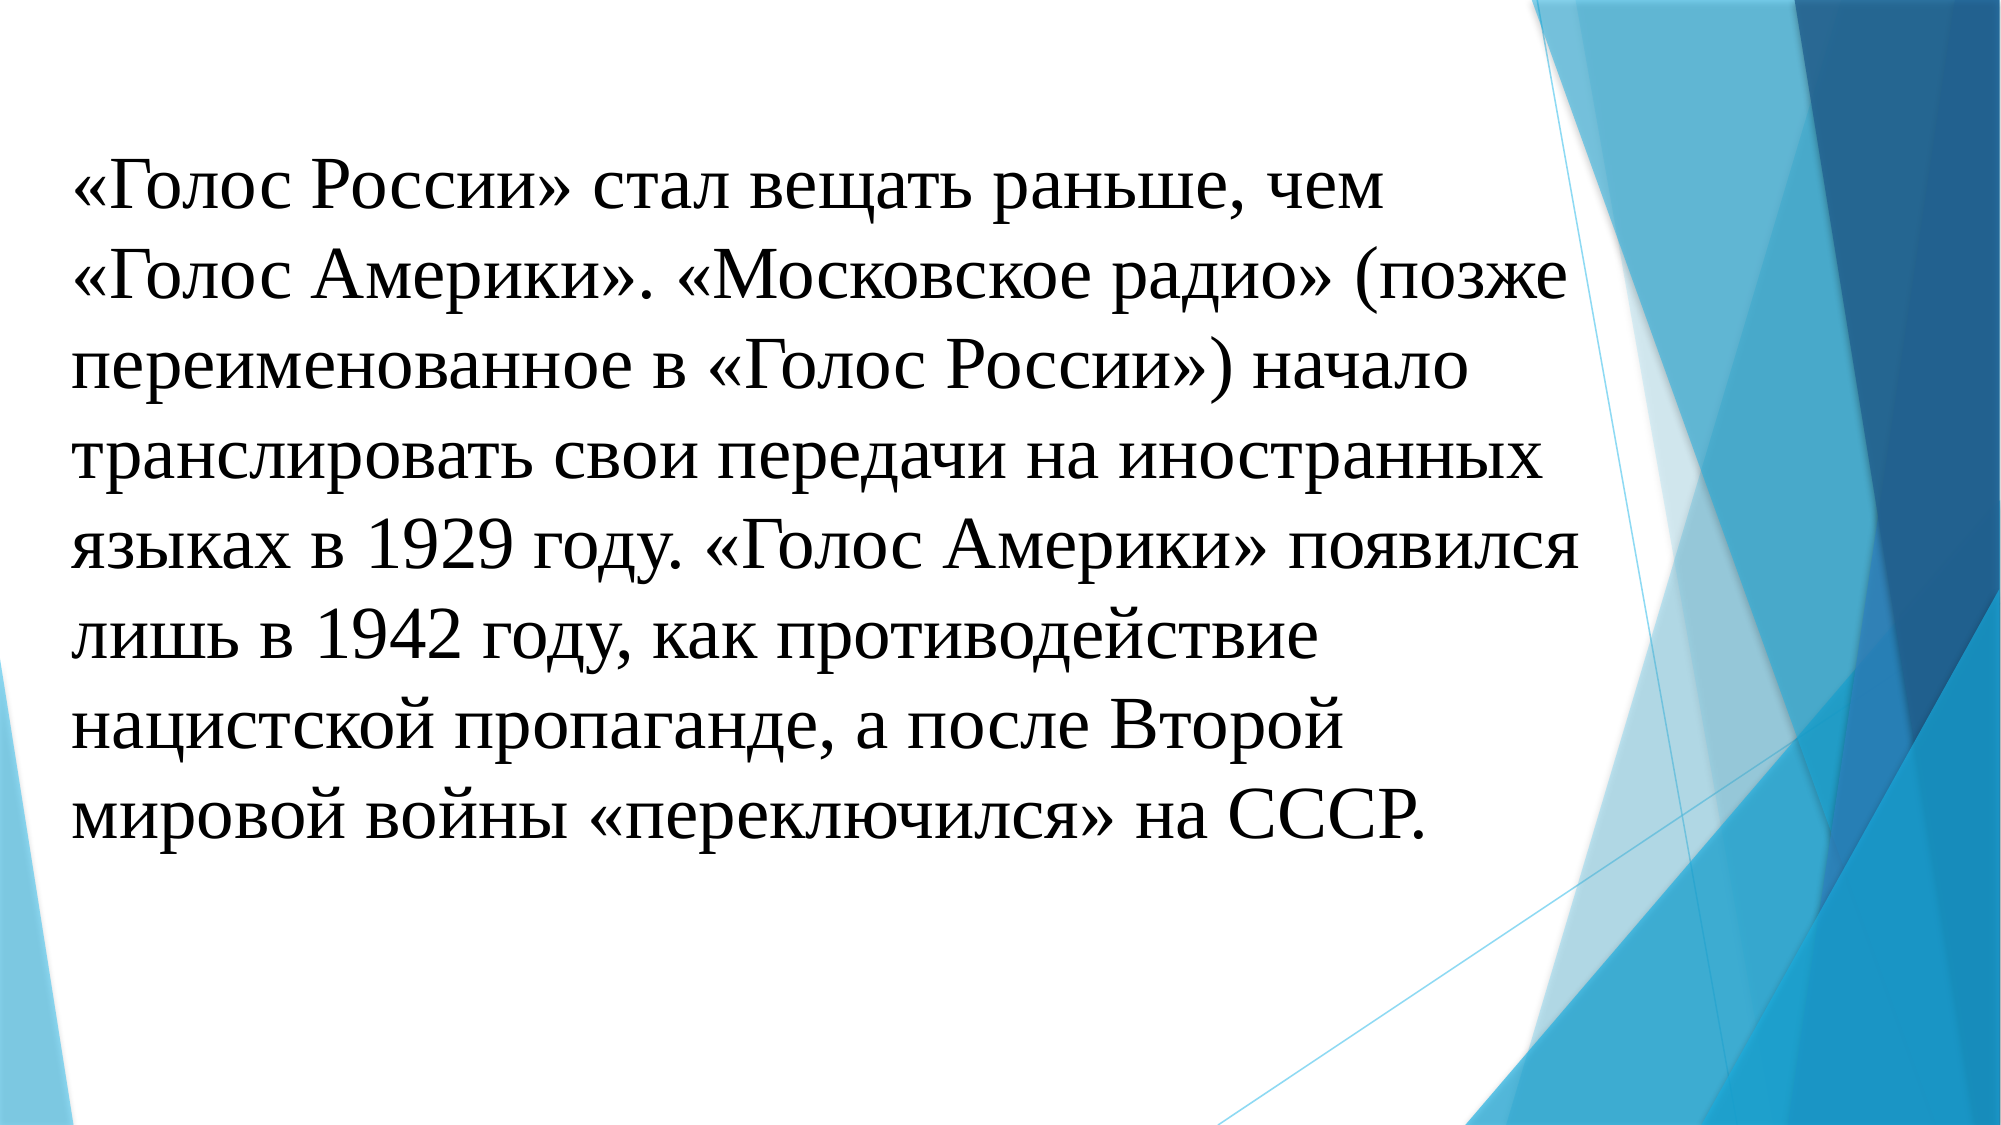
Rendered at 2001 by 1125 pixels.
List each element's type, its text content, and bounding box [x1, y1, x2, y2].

text_box «Голос России» стал вещать раньше, чем «Голос Америки». «Московское радио» (позже переименованное в «Голос России») начало транслировать свои передачи на иностранных языках в 1929 году. «Голос Америки» появился лишь в 1942 году, как противодействие нацистской пропаганде, а после Второй мировой войны «переключился» на СССР. [56, 126, 1617, 862]
